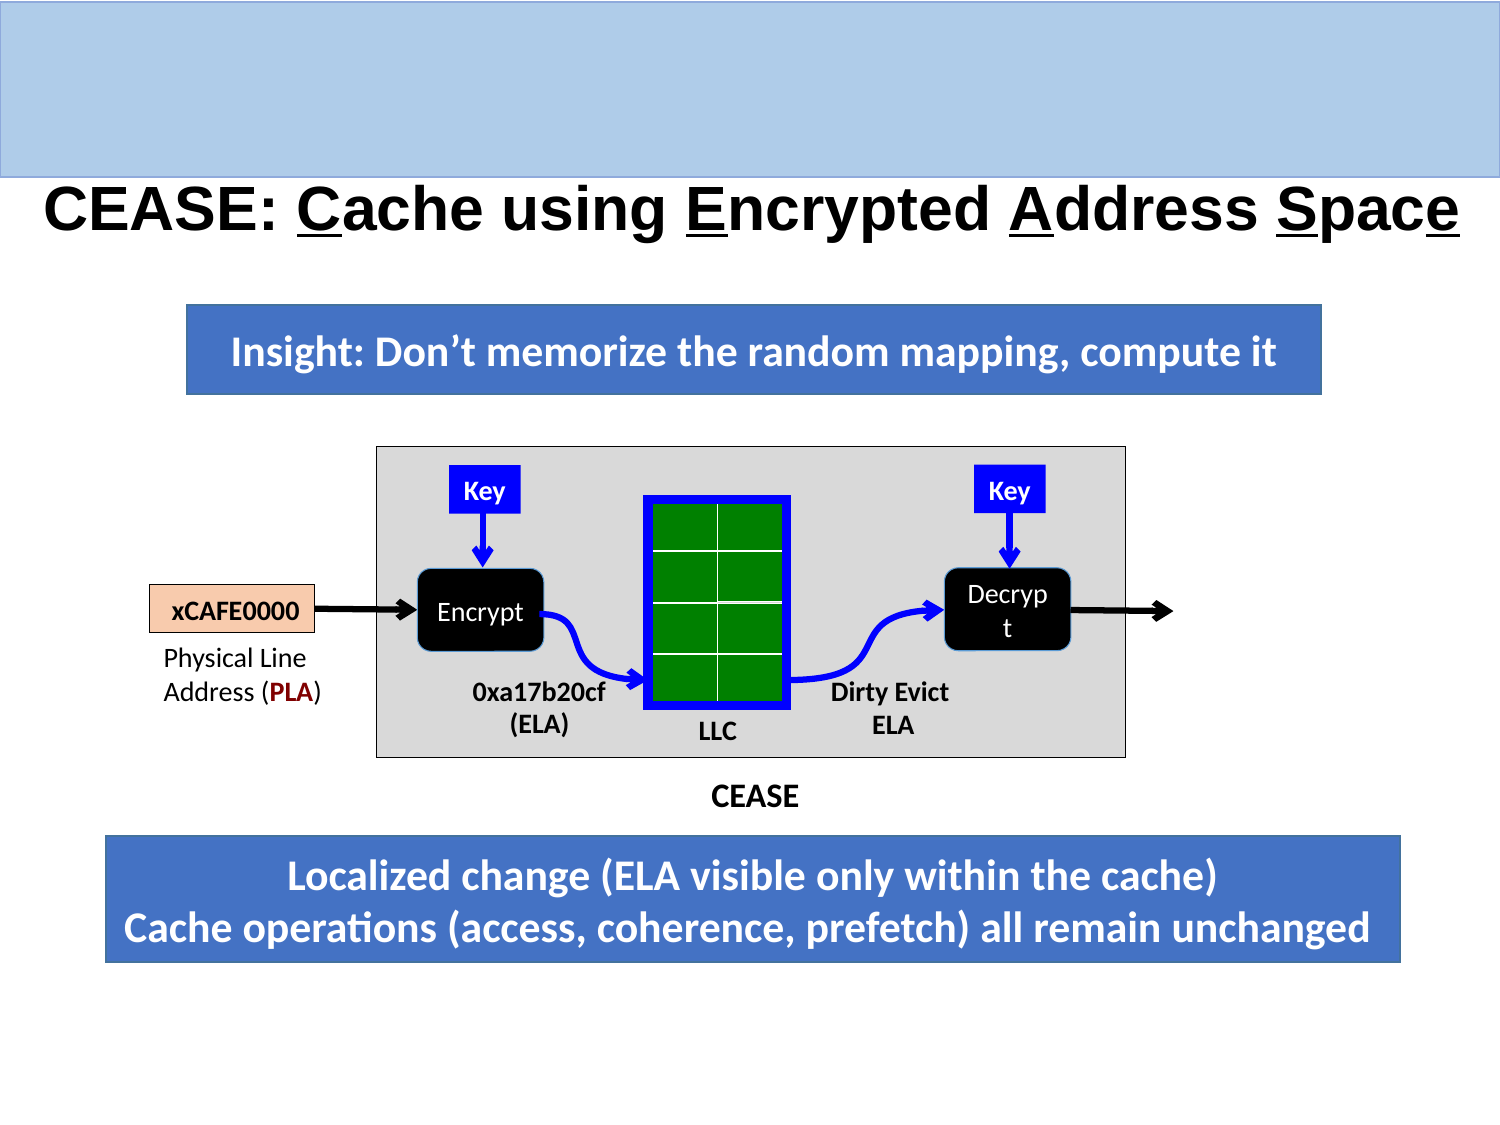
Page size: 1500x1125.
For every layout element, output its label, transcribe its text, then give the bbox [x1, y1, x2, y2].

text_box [786, 609, 972, 749]
text_box LLC [683, 706, 752, 754]
text_box (ELA) [494, 715, 585, 747]
text_box [376, 446, 1126, 678]
text_box Encrypt [416, 567, 545, 652]
title CEASE: Cache using Encrypted Address Space [28, 166, 1500, 254]
text_box Physical Line Address (PLA) [148, 631, 337, 714]
text_box [376, 612, 1126, 758]
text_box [647, 499, 787, 706]
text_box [944, 464, 1174, 651]
text_box xCAFE0000 [149, 584, 315, 631]
text_box 0xa17b20cf [457, 665, 621, 715]
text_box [539, 614, 644, 685]
text_box Localized change (ELA visible only within the cache) Cache operations (access, coherence, prefetch) all remain unchanged [105, 835, 1401, 963]
text_box CEASE [696, 765, 815, 822]
text_box Insight: Don’t memorize the random mapping, compute it [186, 304, 1322, 395]
text_box Key [449, 465, 521, 514]
